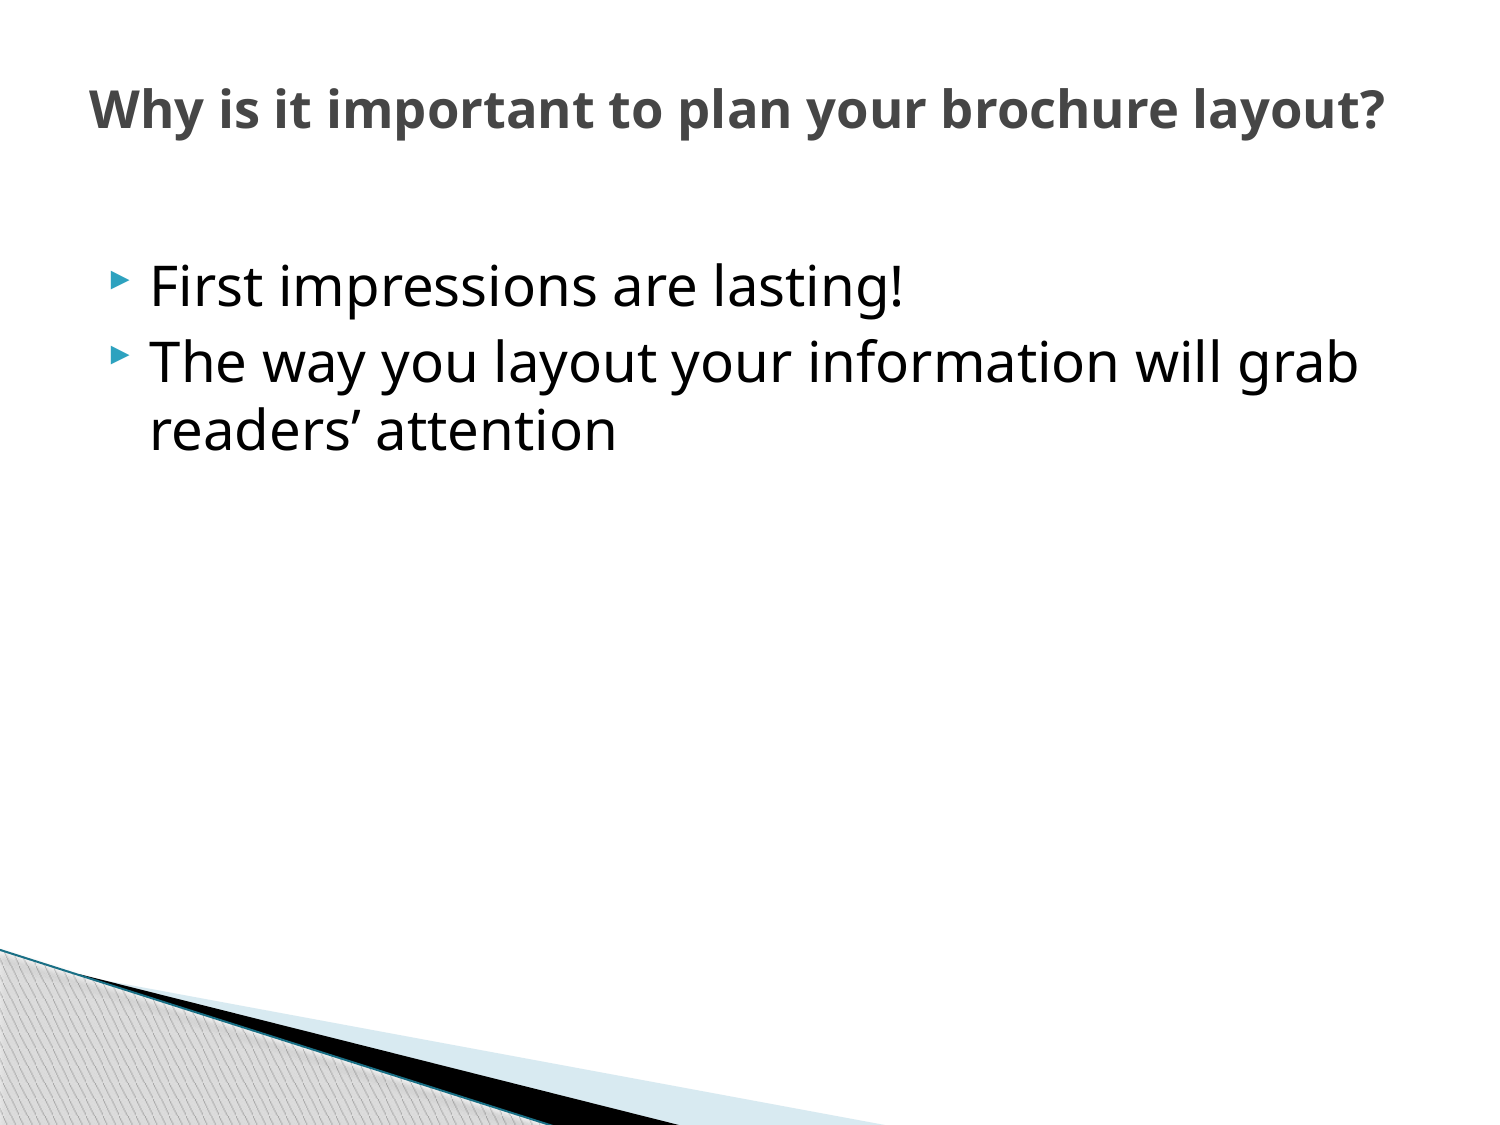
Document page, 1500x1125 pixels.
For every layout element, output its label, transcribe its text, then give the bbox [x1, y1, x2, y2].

list First impressions are lasting! The way you layout your information will grab readers’ attention [75, 243, 1425, 986]
title Why is it important to plan your brochure layout? [75, 45, 1425, 233]
